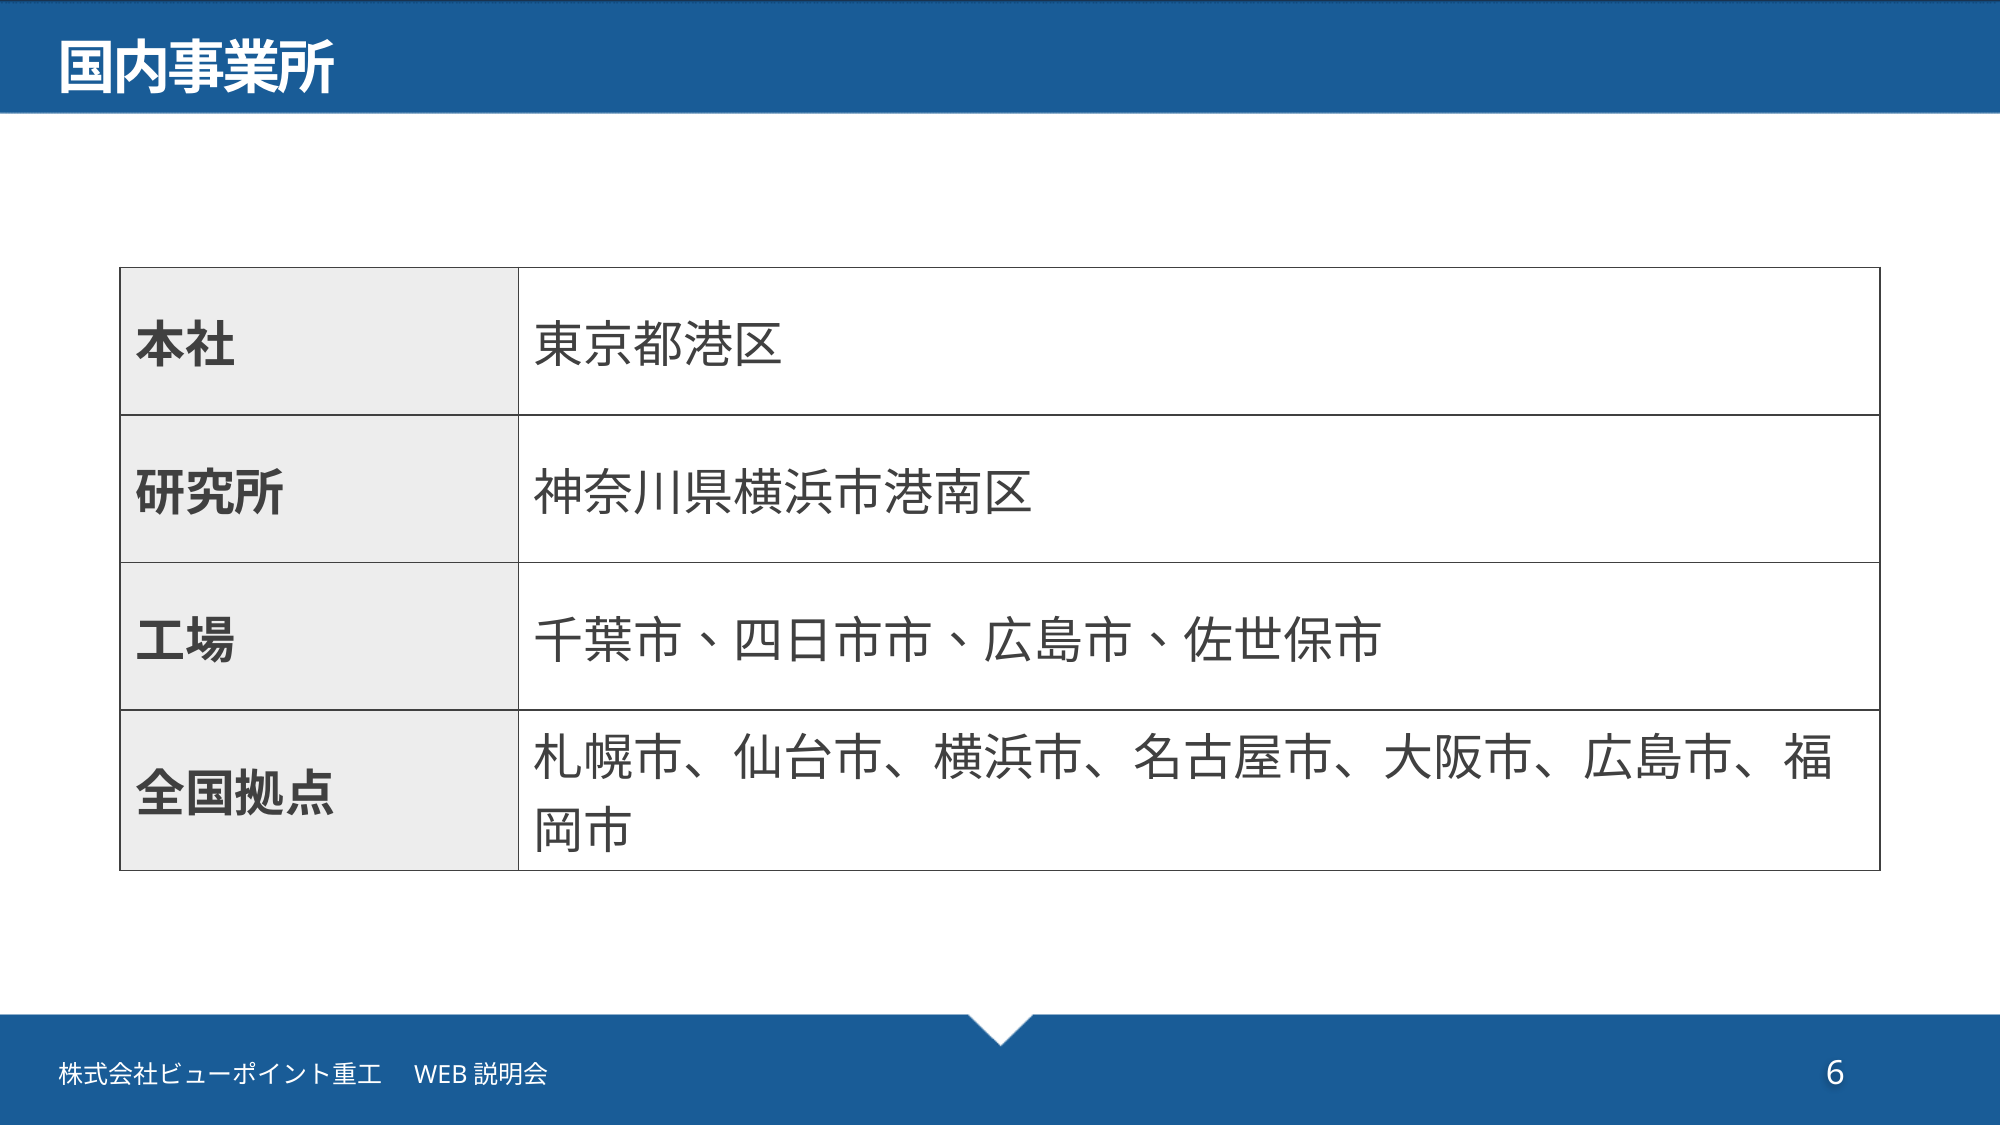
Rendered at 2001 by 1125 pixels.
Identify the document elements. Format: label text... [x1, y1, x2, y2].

picture [0, 0, 2000, 1125]
table_cell 工場 [121, 563, 518, 709]
table_header 本社 [121, 268, 518, 414]
table_cell 研究所 [121, 416, 518, 562]
table_cell 神奈川県横浜市港南区 [519, 416, 1879, 562]
table_cell 千葉市、四日市市、広島市、佐世保市 [519, 563, 1879, 709]
table_cell 札幌市、仙台市、横浜市、名古屋市、大阪市、広島市、福岡市 [519, 711, 1879, 870]
table_cell 全国拠点 [121, 711, 518, 870]
list 国内事業所 [42, 30, 1226, 105]
table_header 東京都港区 [519, 268, 1879, 414]
